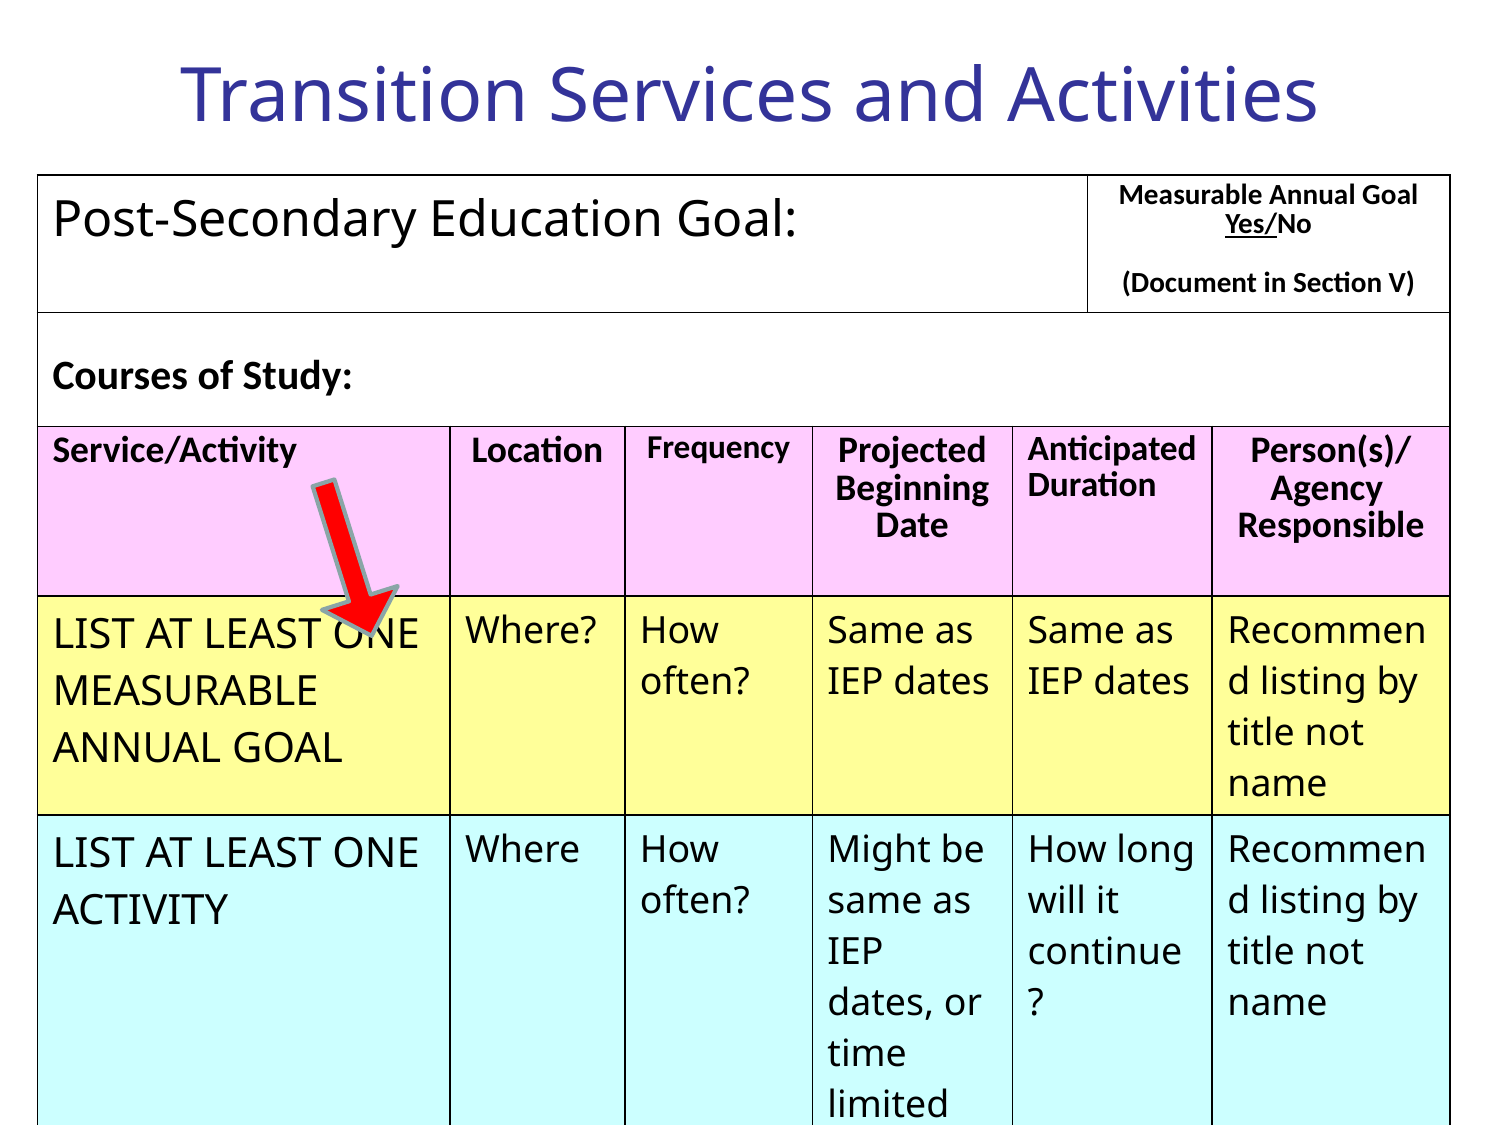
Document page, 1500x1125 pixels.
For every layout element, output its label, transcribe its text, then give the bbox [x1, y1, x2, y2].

table_cell Where [451, 816, 624, 1125]
table_cell Location [451, 427, 624, 595]
table_cell Might be same as IEP dates, or time limited [813, 816, 1012, 1125]
table_cell How often? [626, 816, 812, 1125]
table_cell Same as IEP dates [813, 597, 1012, 814]
text_box [310, 477, 400, 638]
table_cell How often? [626, 597, 812, 814]
table_cell How long will it continue? [1013, 816, 1211, 1125]
table_cell Frequency [626, 427, 812, 595]
table_cell Person(s)/ Agency Responsible [1213, 427, 1449, 595]
table_cell Recommend listing by title not name [1213, 597, 1449, 814]
table_cell LIST AT LEAST ONE ACTIVITY [38, 816, 449, 1125]
table_cell LIST AT LEAST ONE MEASURABLE ANNUAL GOAL [38, 597, 449, 814]
table_cell Where? [451, 597, 624, 814]
table_cell Same as IEP dates [1013, 597, 1211, 814]
table_cell Service/Activity [38, 427, 449, 595]
title Transition Services and Activities [75, 45, 1425, 138]
table_header Post-Secondary Education Goal: [38, 176, 1087, 312]
table_header Measurable Annual Goal Yes/No (Document in Section V) [1088, 176, 1449, 312]
table_cell Recommend listing by title not name [1213, 816, 1449, 1125]
table_cell Projected Beginning Date [813, 427, 1012, 595]
table_cell Courses of Study: [38, 313, 1449, 426]
table_cell Anticipated Duration [1013, 427, 1211, 595]
